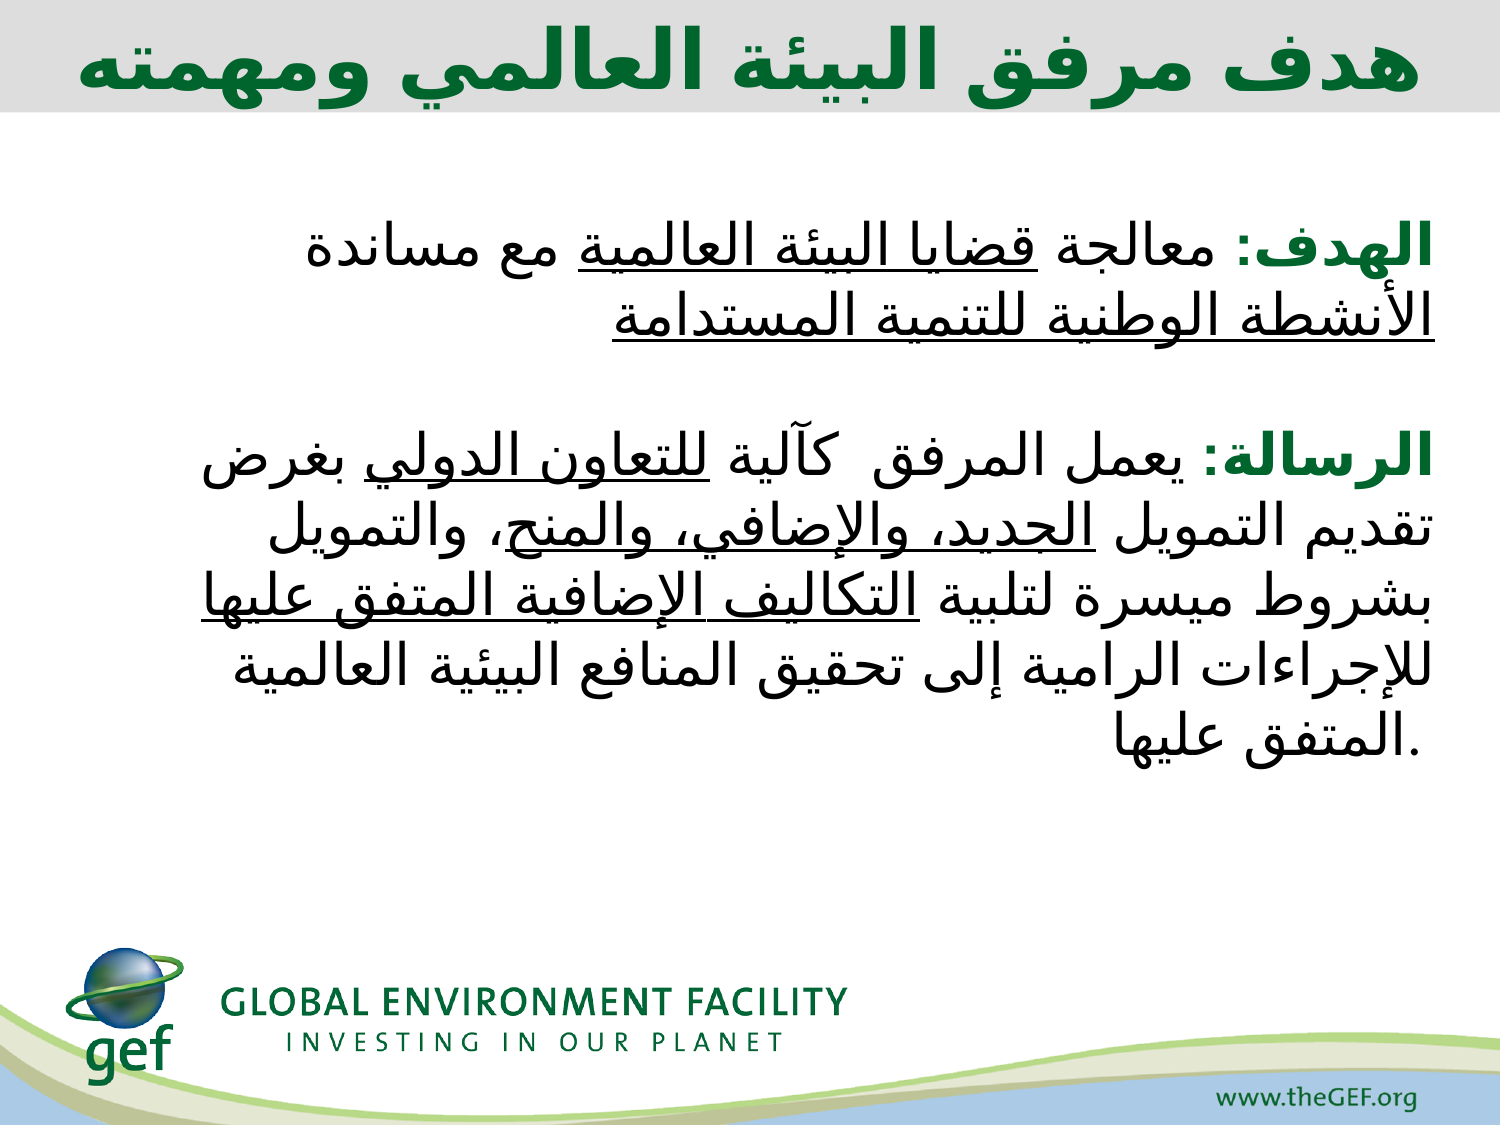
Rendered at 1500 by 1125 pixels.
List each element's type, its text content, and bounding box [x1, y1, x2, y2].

picture [0, 920, 1500, 1125]
text_box هدف مرفق البيئة العالمي ومهمته [0, 0, 1500, 113]
text_box الهدف: معالجة قضايا البيئة العالمية مع مساندة الأنشطة الوطنية للتنمية المستدامة الرسالة: يعمل المرفق كآلية للتعاون الدولي بغرض تقديم التمويل الجديد، والإضافي، والمنح، والتمويل بشروط ميسرة لتلبية التكاليف الإضافية المتفق عليها للإجراءات الرامية إلى تحقيق المنافع البيئية العالمية المتفق عليها. [125, 199, 1450, 775]
